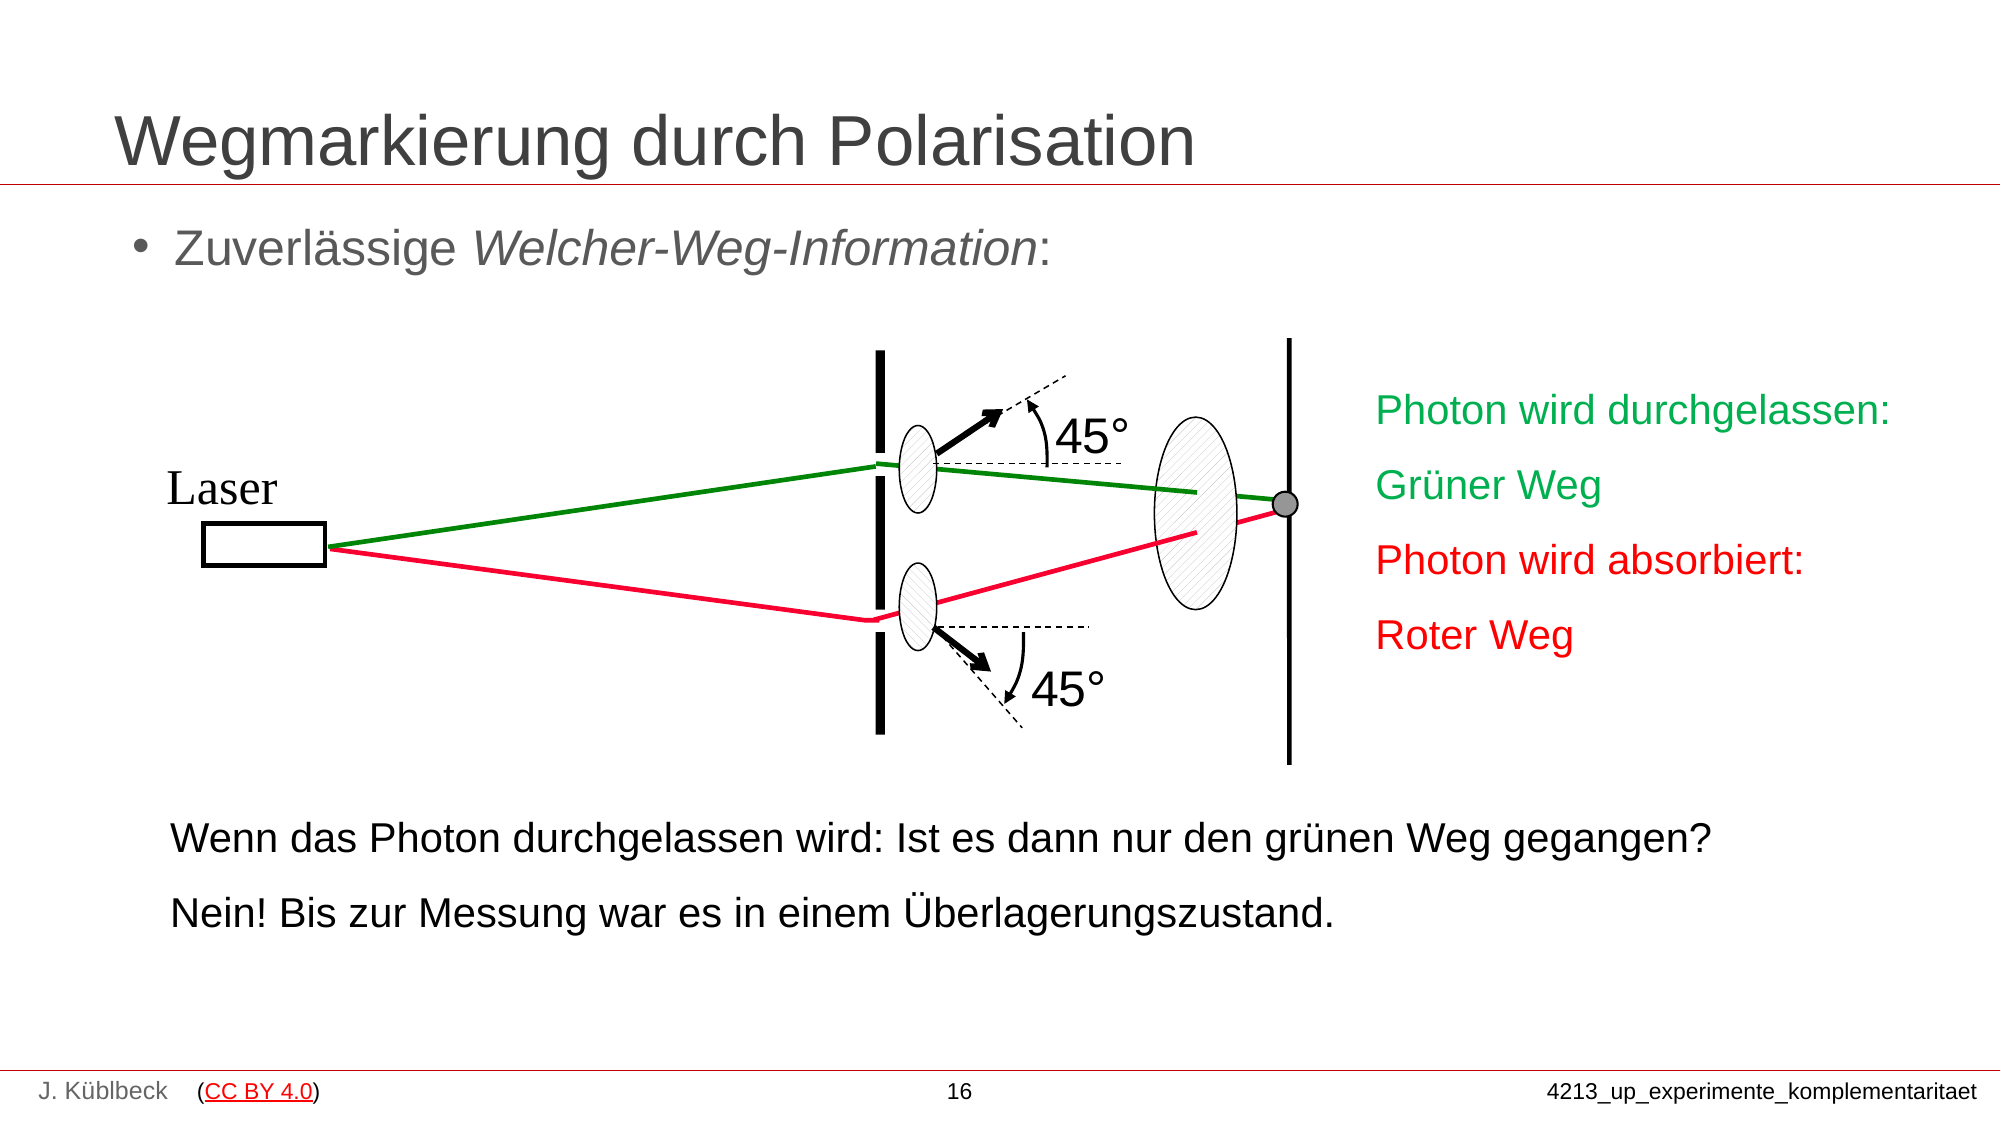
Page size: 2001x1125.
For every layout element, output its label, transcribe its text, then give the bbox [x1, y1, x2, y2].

text_box Wenn das Photon durchgelassen wird: Ist es dann nur den grünen Weg gegangen? Nein! Bis zur Messung war es in einem Überlagerungszustand. [155, 778, 1756, 943]
text_box Photon wird durchgelassen: Grüner Weg Photon wird absorbiert: Roter Weg [1360, 350, 1924, 665]
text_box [98, 337, 1298, 766]
list Zuverlässige Welcher-Weg-Information: [99, 208, 1900, 1035]
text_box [933, 366, 1147, 729]
title Wegmarkierung durch Polarisation [99, 90, 1900, 185]
